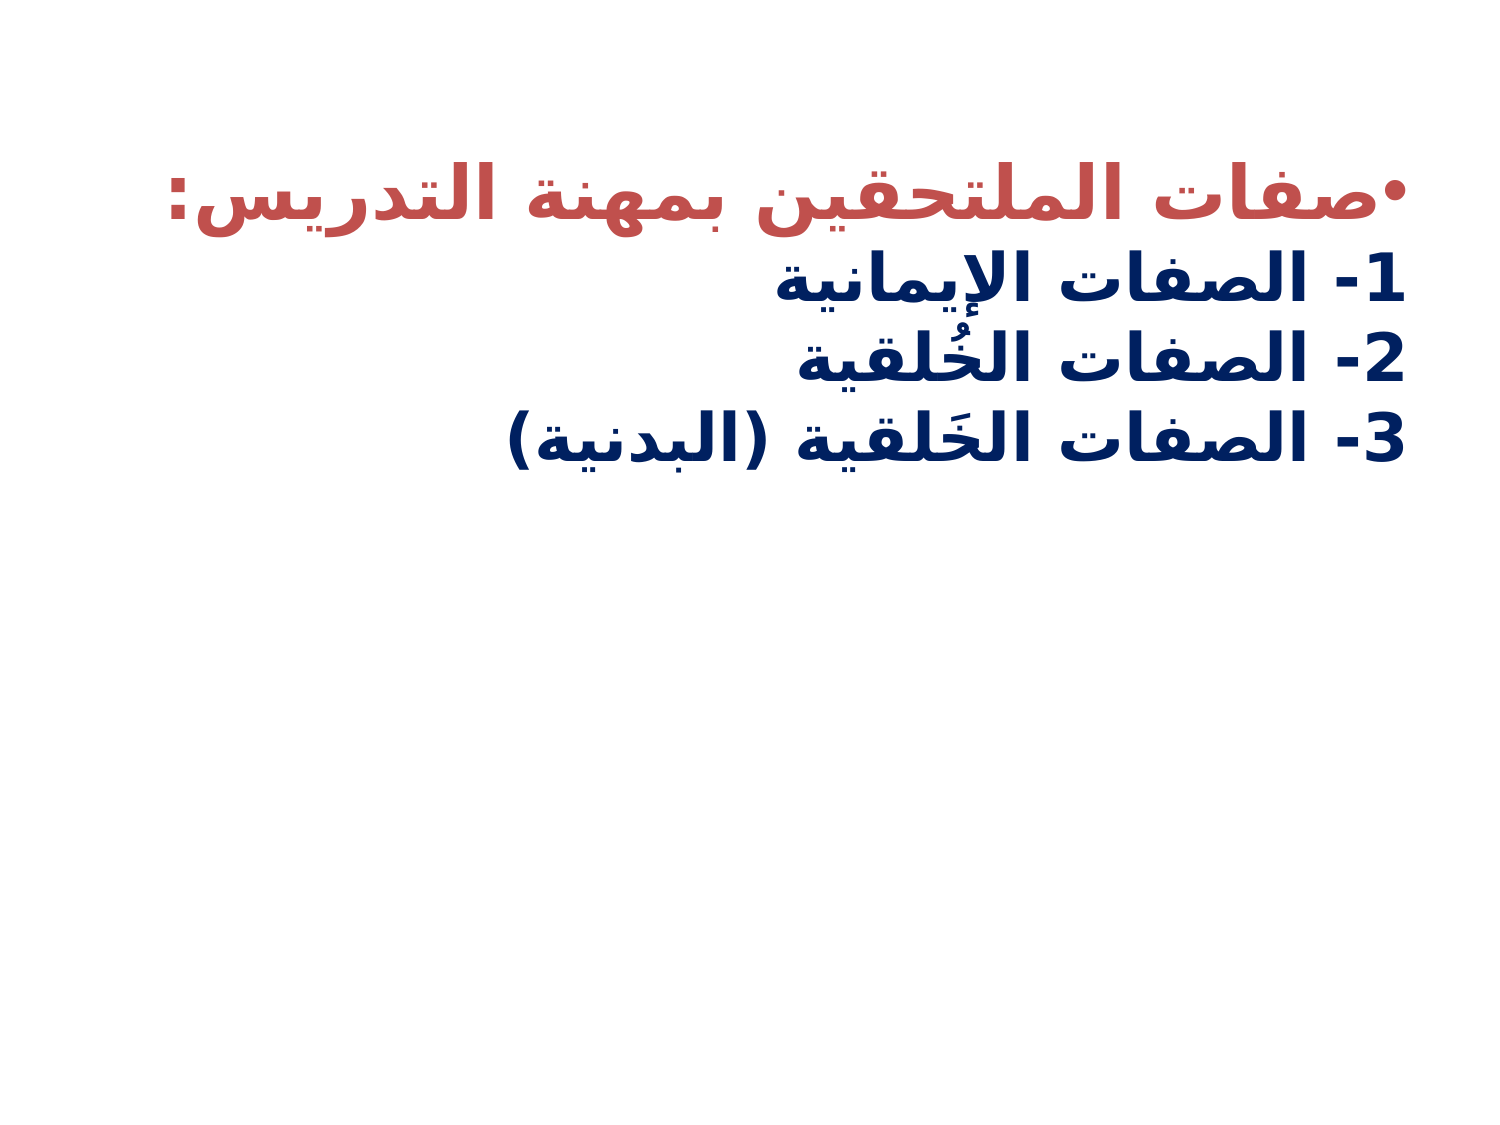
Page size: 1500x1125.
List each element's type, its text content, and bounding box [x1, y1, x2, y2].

text_box صفات الملتحقين بمهنة التدريس: 1- الصفات الإيمانية 2- الصفات الخُلقية 3- الصفات الخَلقية (البدنية) [64, 137, 1424, 482]
